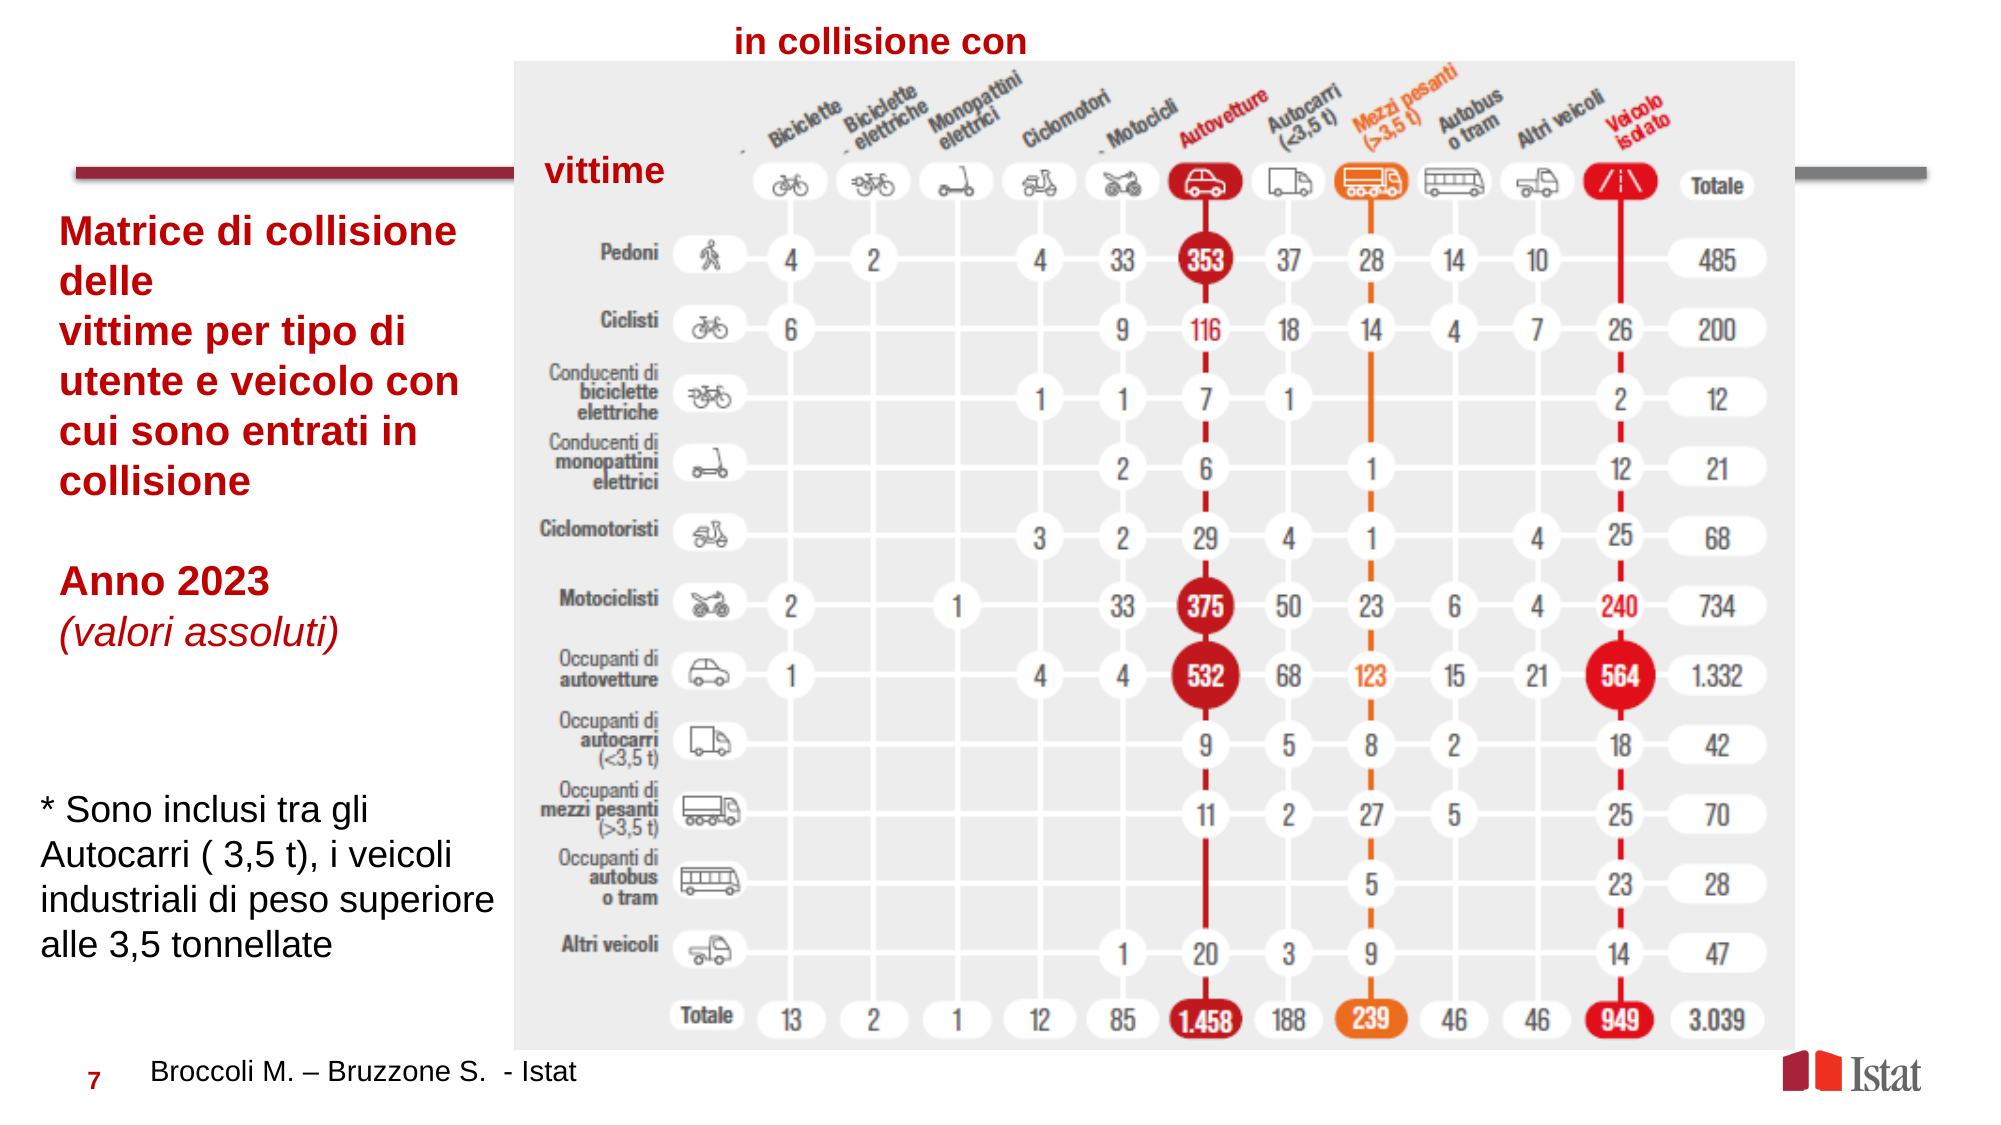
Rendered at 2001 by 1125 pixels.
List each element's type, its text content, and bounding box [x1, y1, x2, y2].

picture [513, 60, 1796, 1050]
slide_number 7 [53, 1049, 136, 1110]
text_box in collisione con [718, 9, 1045, 60]
text_box * Sono inclusi tra gli Autocarri ( 3,5 t), i veicoli industriali di peso superiore alle 3,5 tonnellate [25, 777, 508, 972]
text_box Matrice di collisione delle vittime per tipo di utente e veicolo con cui sono entrati in collisione Anno 2023 (valori assoluti) [44, 196, 508, 662]
